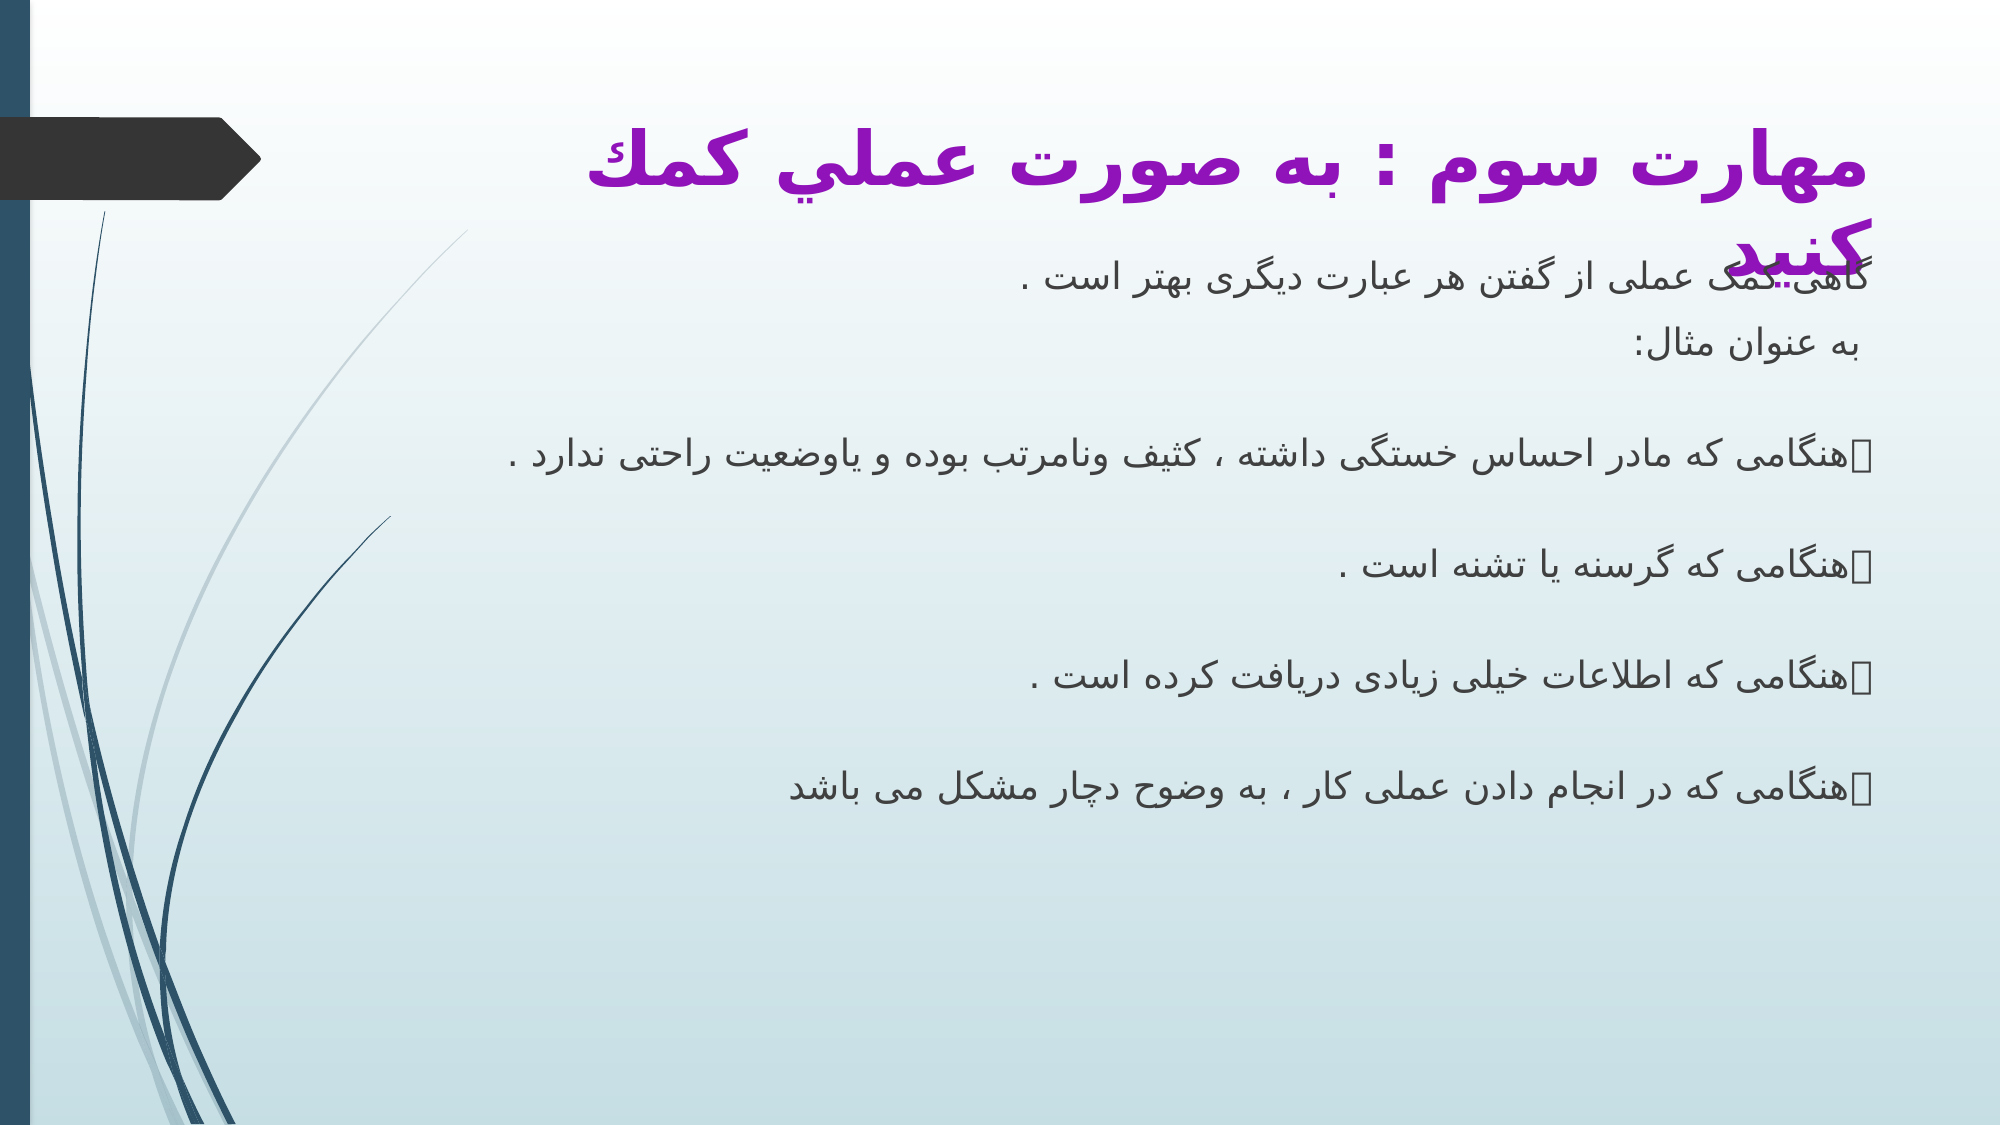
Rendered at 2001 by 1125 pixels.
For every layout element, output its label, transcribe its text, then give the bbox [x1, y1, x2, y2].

title مهارت سوم : به صورت عملي كمك كنيد [425, 102, 1888, 244]
list گاهی کمک عملی از گفتن هر عبارت دیگری بهتر است . به عنوان مثال: هنگامی که مادر احساس خستگی داشته ، کثیف ونامرتب بوده و یاوضعیت راحتی ندارد . هنگامی که گرسنه یا تشنه است . هنگامی که اطلاعات خیلی زیادی دریافت کرده است . هنگامی که در انجام دادن عملی کار ، به وضوح دچار مشکل می باشد [425, 244, 1888, 865]
